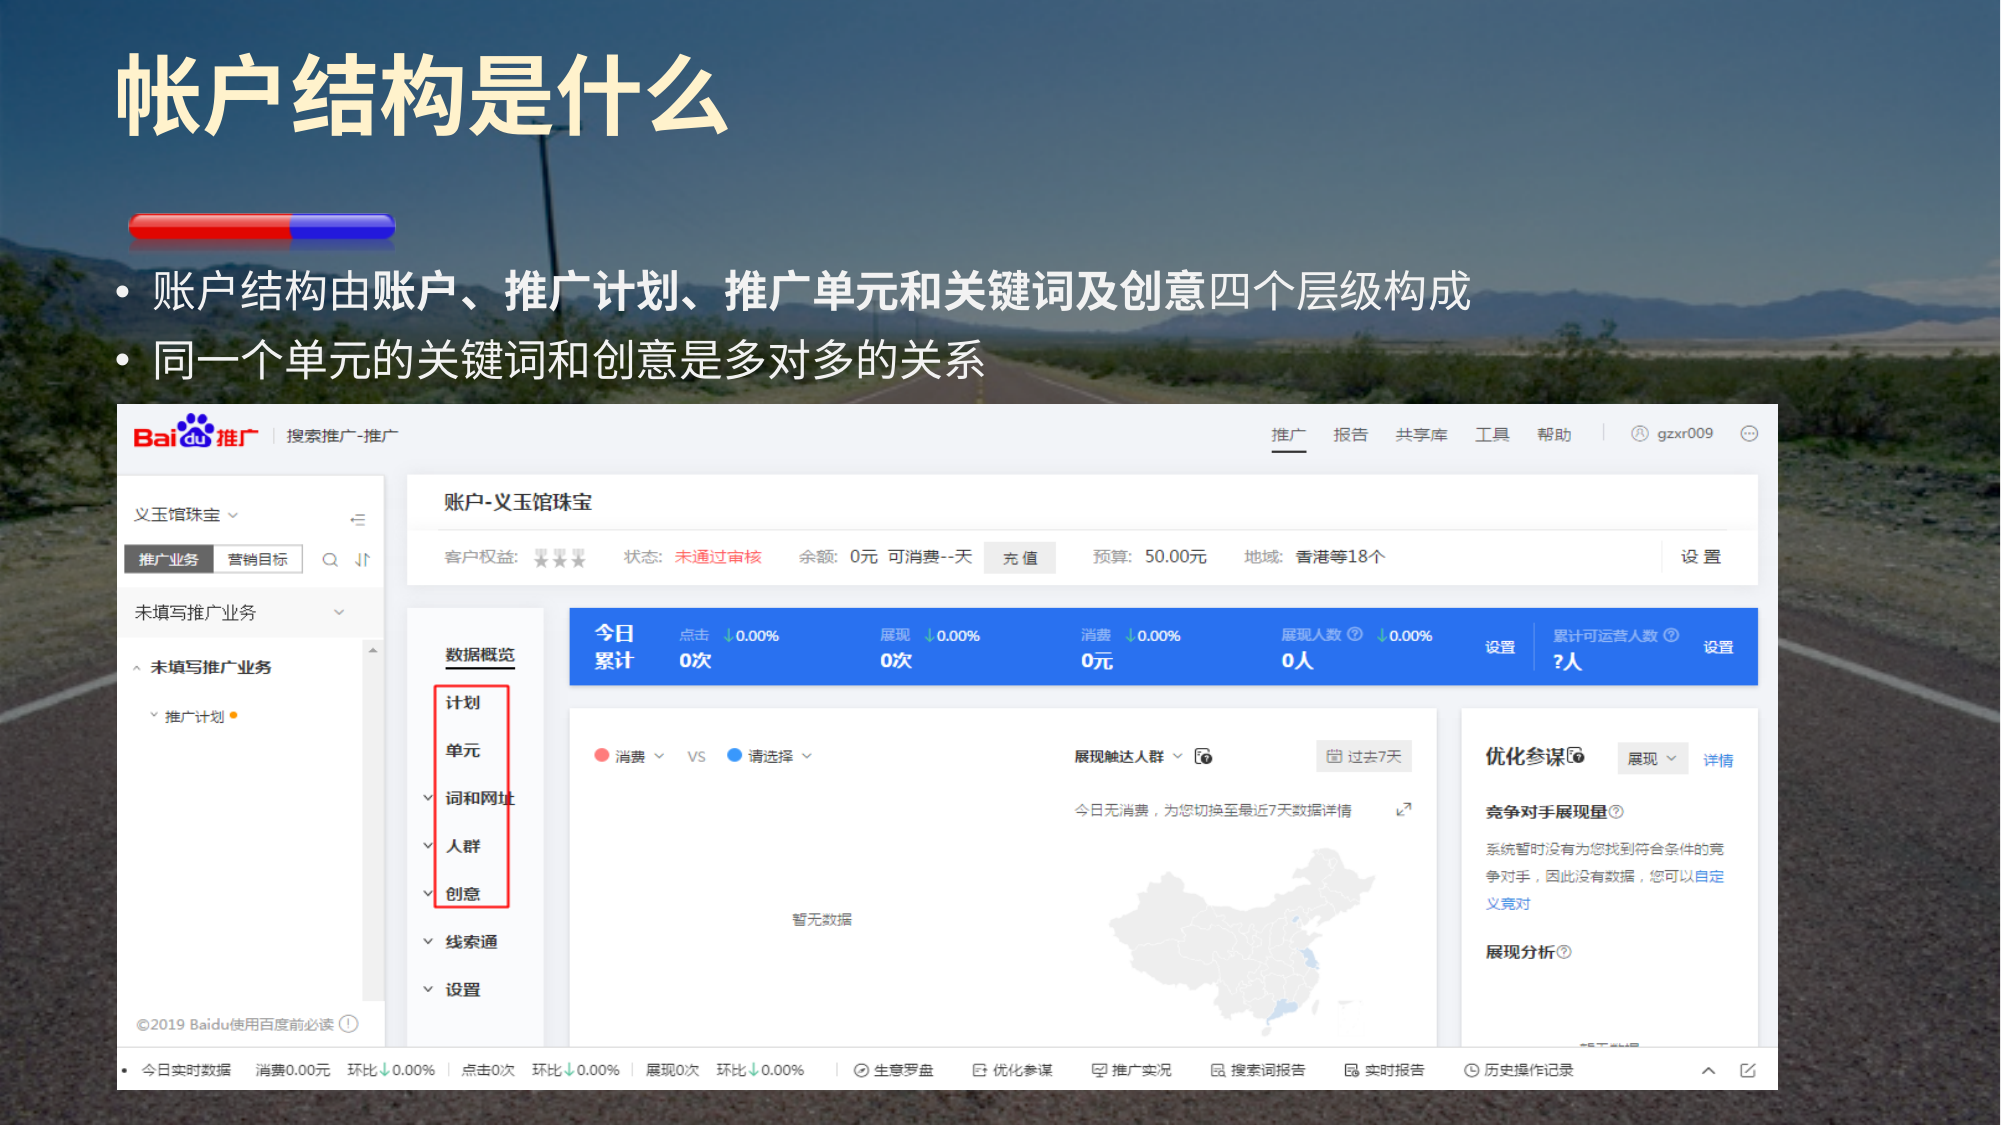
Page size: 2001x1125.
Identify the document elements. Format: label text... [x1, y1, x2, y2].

title 帐户结构是什么 [99, 45, 1521, 203]
picture [0, 0, 2001, 1125]
list 账户结构由账户、推广计划、推广单元和关键词及创意四个层级构成 同一个单元的关键词和创意是多对多的关系 [99, 262, 1900, 1005]
